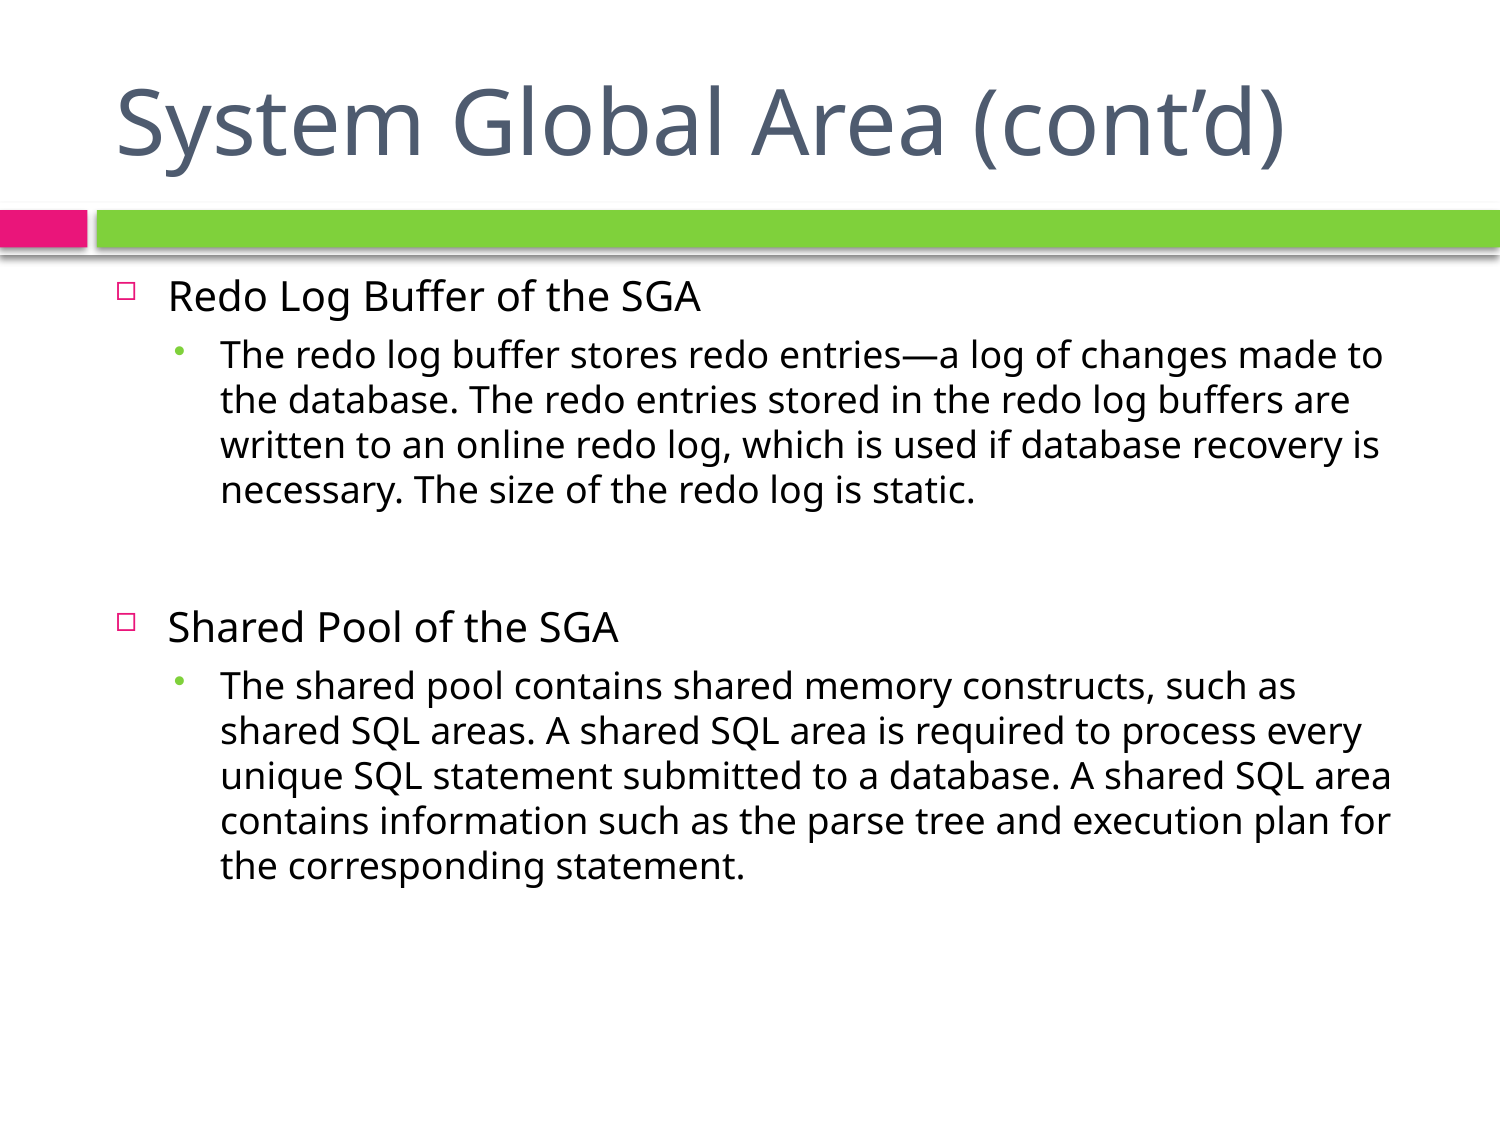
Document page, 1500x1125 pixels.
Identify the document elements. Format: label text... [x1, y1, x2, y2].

title System Global Area (cont’d) [100, 37, 1438, 200]
list Redo Log Buffer of the SGA The redo log buffer stores redo entries—a log of changes made to the database. The redo entries stored in the redo log buffers are written to an online redo log, which is used if database recovery is necessary. The size of the redo log is static. Shared Pool of the SGA The shared pool contains shared memory constructs, such as shared SQL areas. A shared SQL area is required to process every unique SQL statement submitted to a database. A shared SQL area contains information such as the parse tree and execution plan for the corresponding statement. [100, 262, 1438, 1005]
